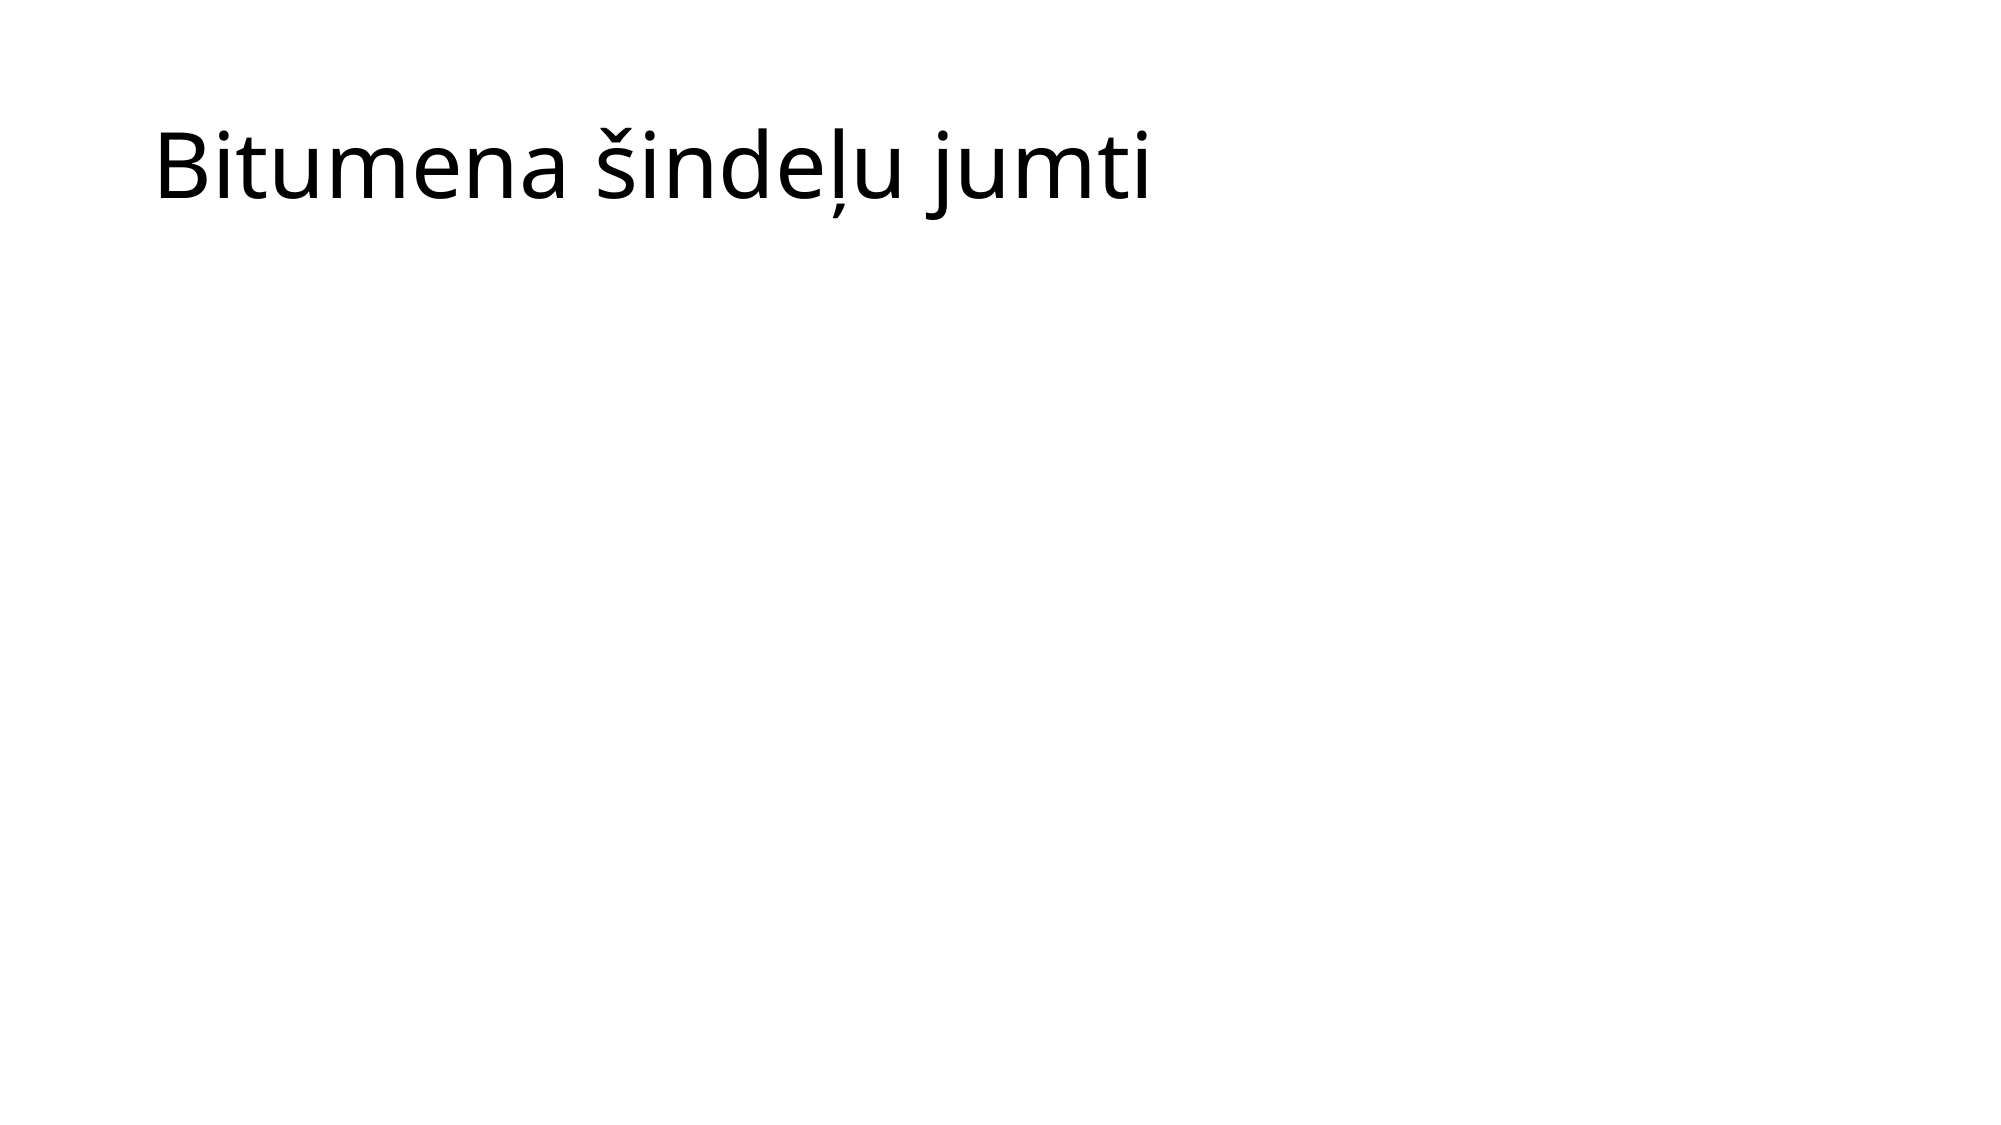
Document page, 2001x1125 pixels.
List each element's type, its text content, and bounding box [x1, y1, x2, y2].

title Bitumena šindeļu jumti [137, 59, 1863, 278]
